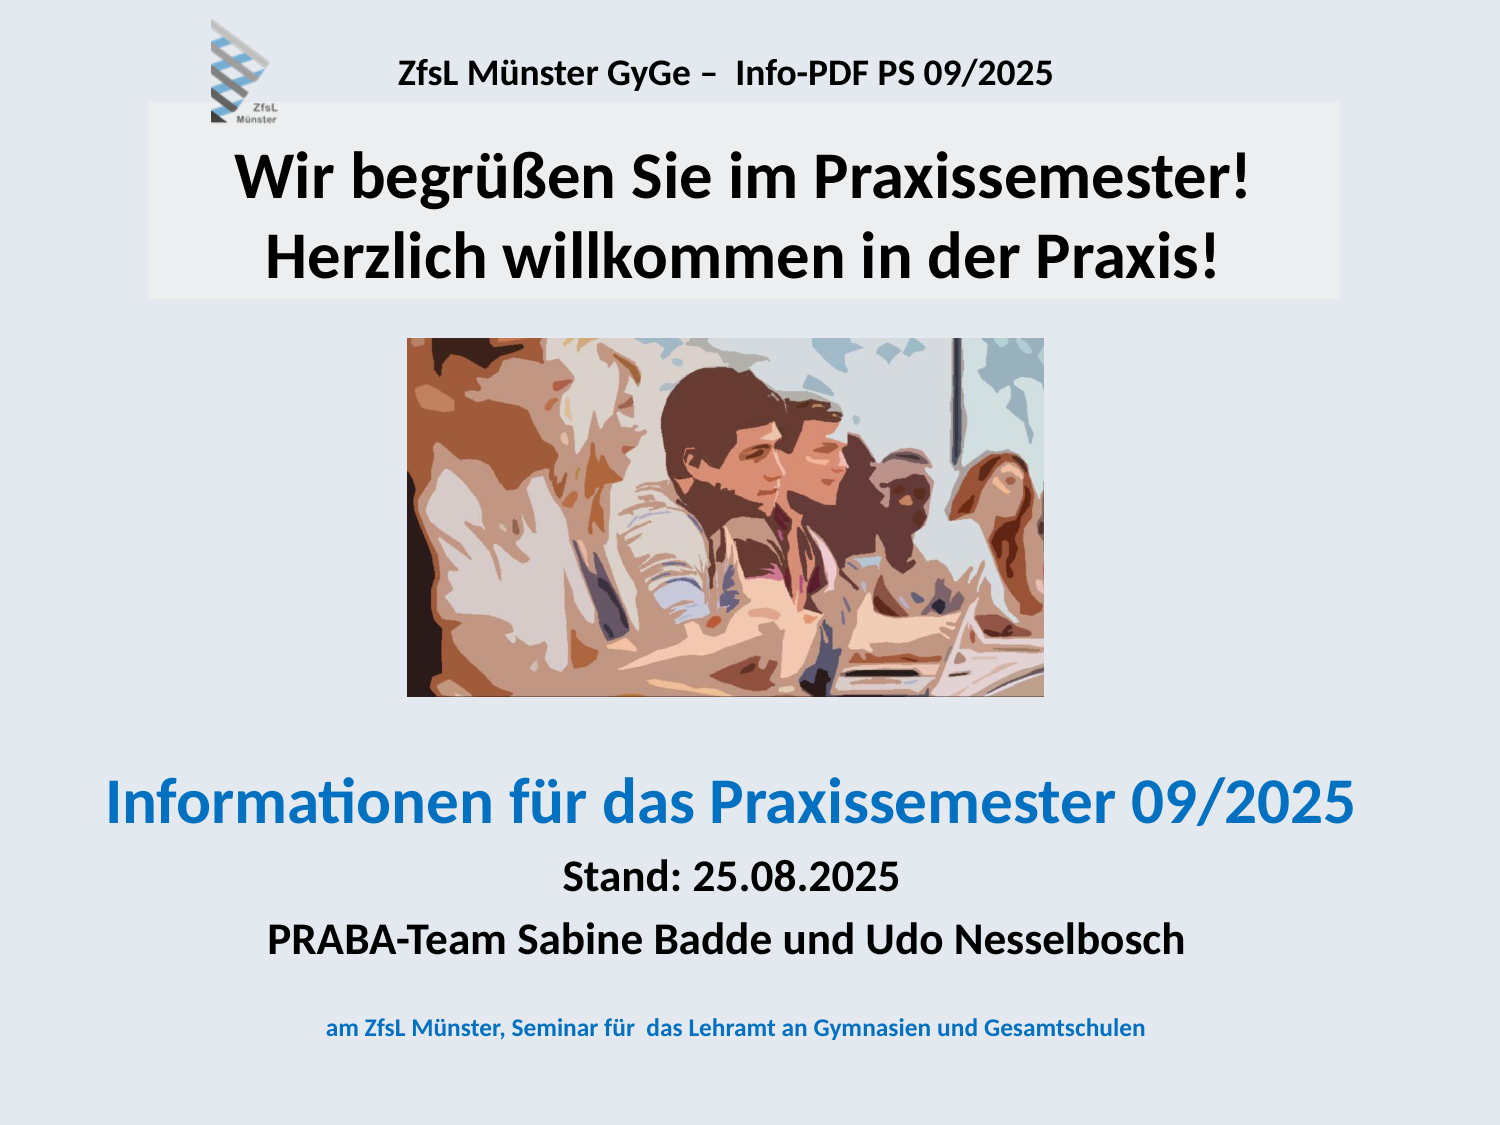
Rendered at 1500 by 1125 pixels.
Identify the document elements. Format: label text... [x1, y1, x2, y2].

picture [211, 18, 314, 126]
picture [407, 337, 1045, 697]
text_box Wir begrüßen Sie im Praxissemester! Herzlich willkommen in der Praxis! [147, 101, 1341, 299]
text_box ZfsL Münster GyGe – Info-PDF PS 09/2025 [182, 0, 1270, 101]
subtitle Informationen für das Praxissemester 09/2025 Stand: 25.08.2025 PRABA-Team Sabine Badde und Udo Nesselbosch am ZfsL Münster, Seminar für das Lehramt an Gymnasien und Gesamtschulen [88, 751, 1375, 1059]
